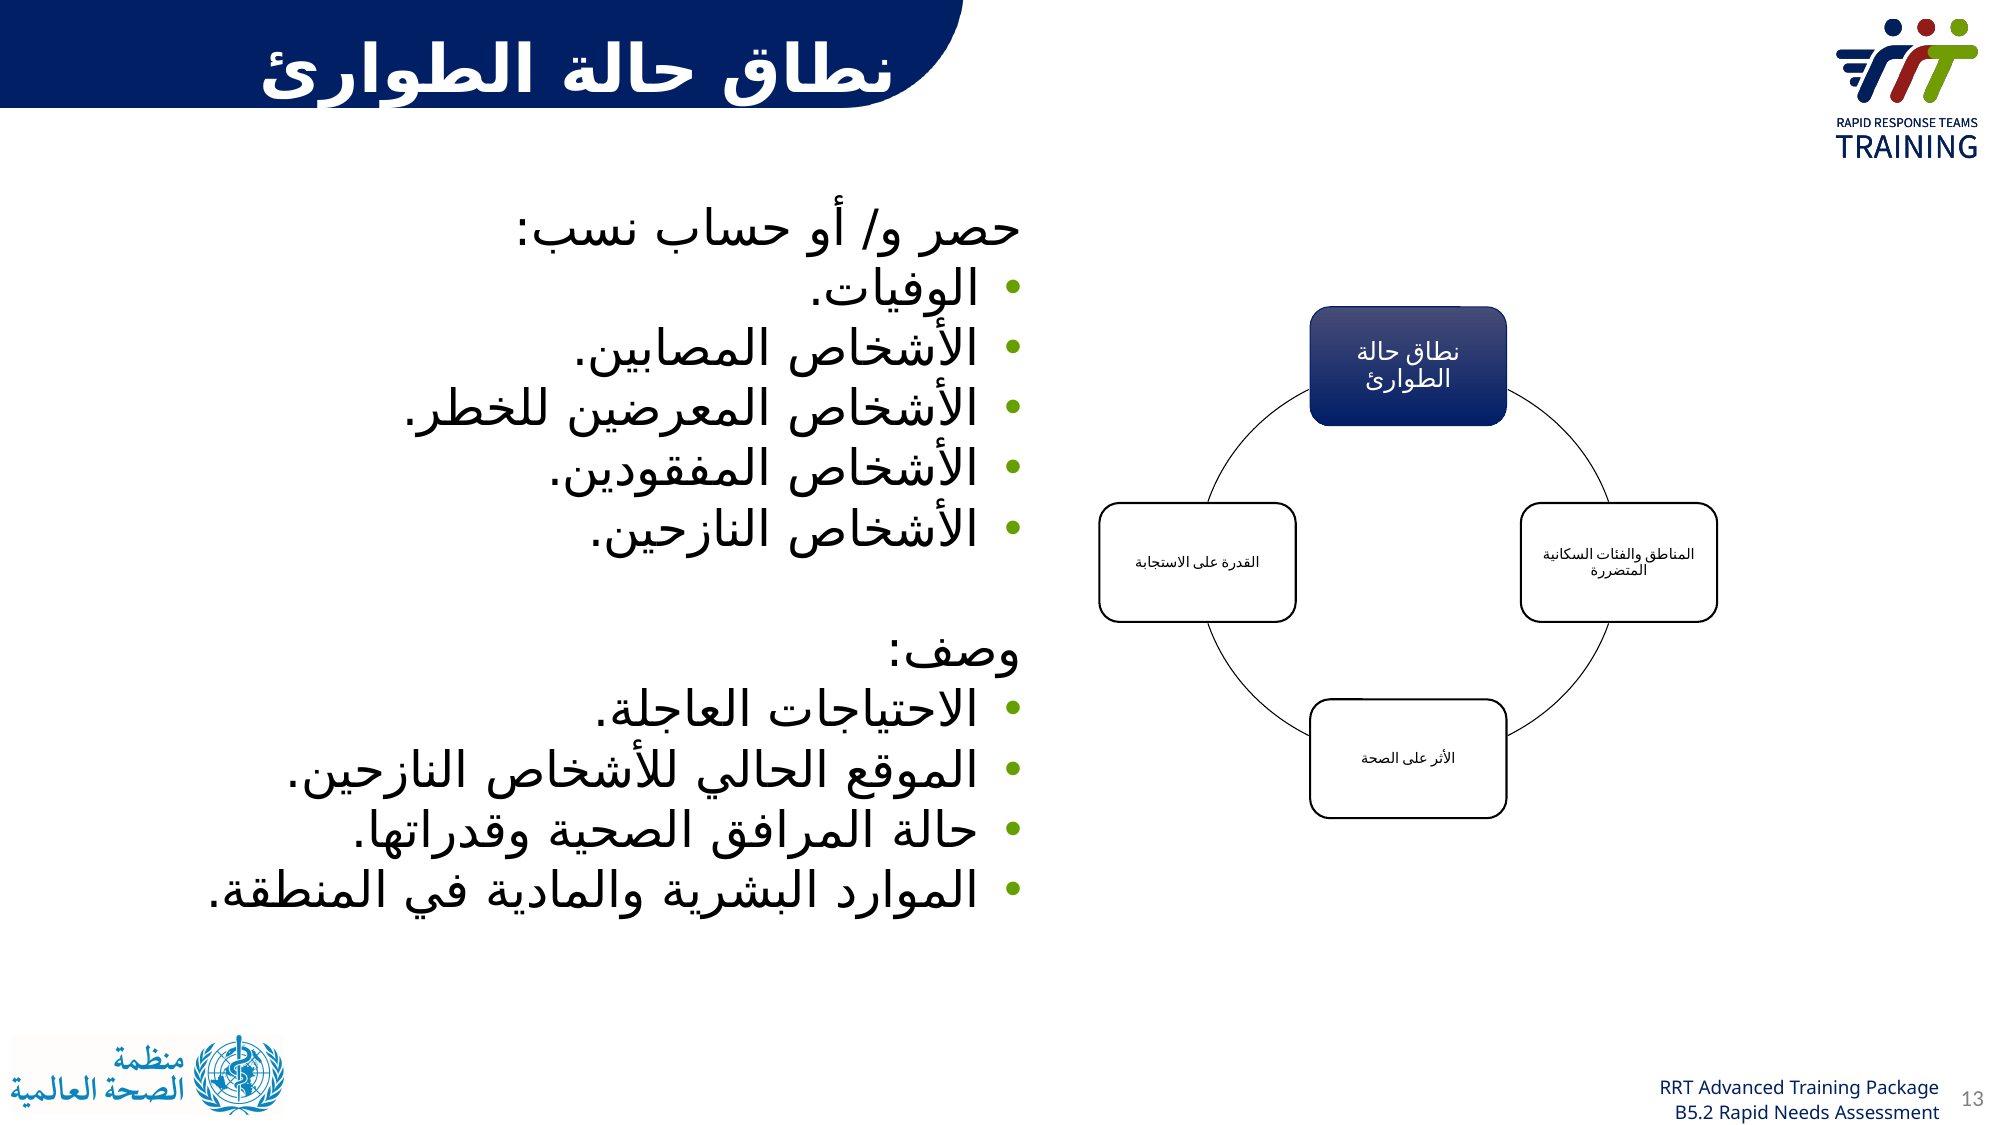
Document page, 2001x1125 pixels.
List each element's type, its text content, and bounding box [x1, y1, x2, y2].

picture [1835, 19, 1978, 167]
picture [0, 0, 964, 108]
text_box نطاق حالة الطوارئ [31, 9, 905, 134]
picture [11, 1035, 284, 1115]
list حصر و/ أو حساب نسب: الوفيات. الأشخاص المصابين. الأشخاص المعرضين للخطر. الأشخاص المفقودين. الأشخاص النازحين. وصف: الاحتياجات العاجلة. الموقع الحالي للأشخاص النازحين. حالة المرافق الصحية وقدراتها. الموارد البشرية والمادية في المنطقة. [62, 193, 1030, 974]
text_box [1099, 306, 1718, 819]
picture [241, 1050, 247, 1059]
